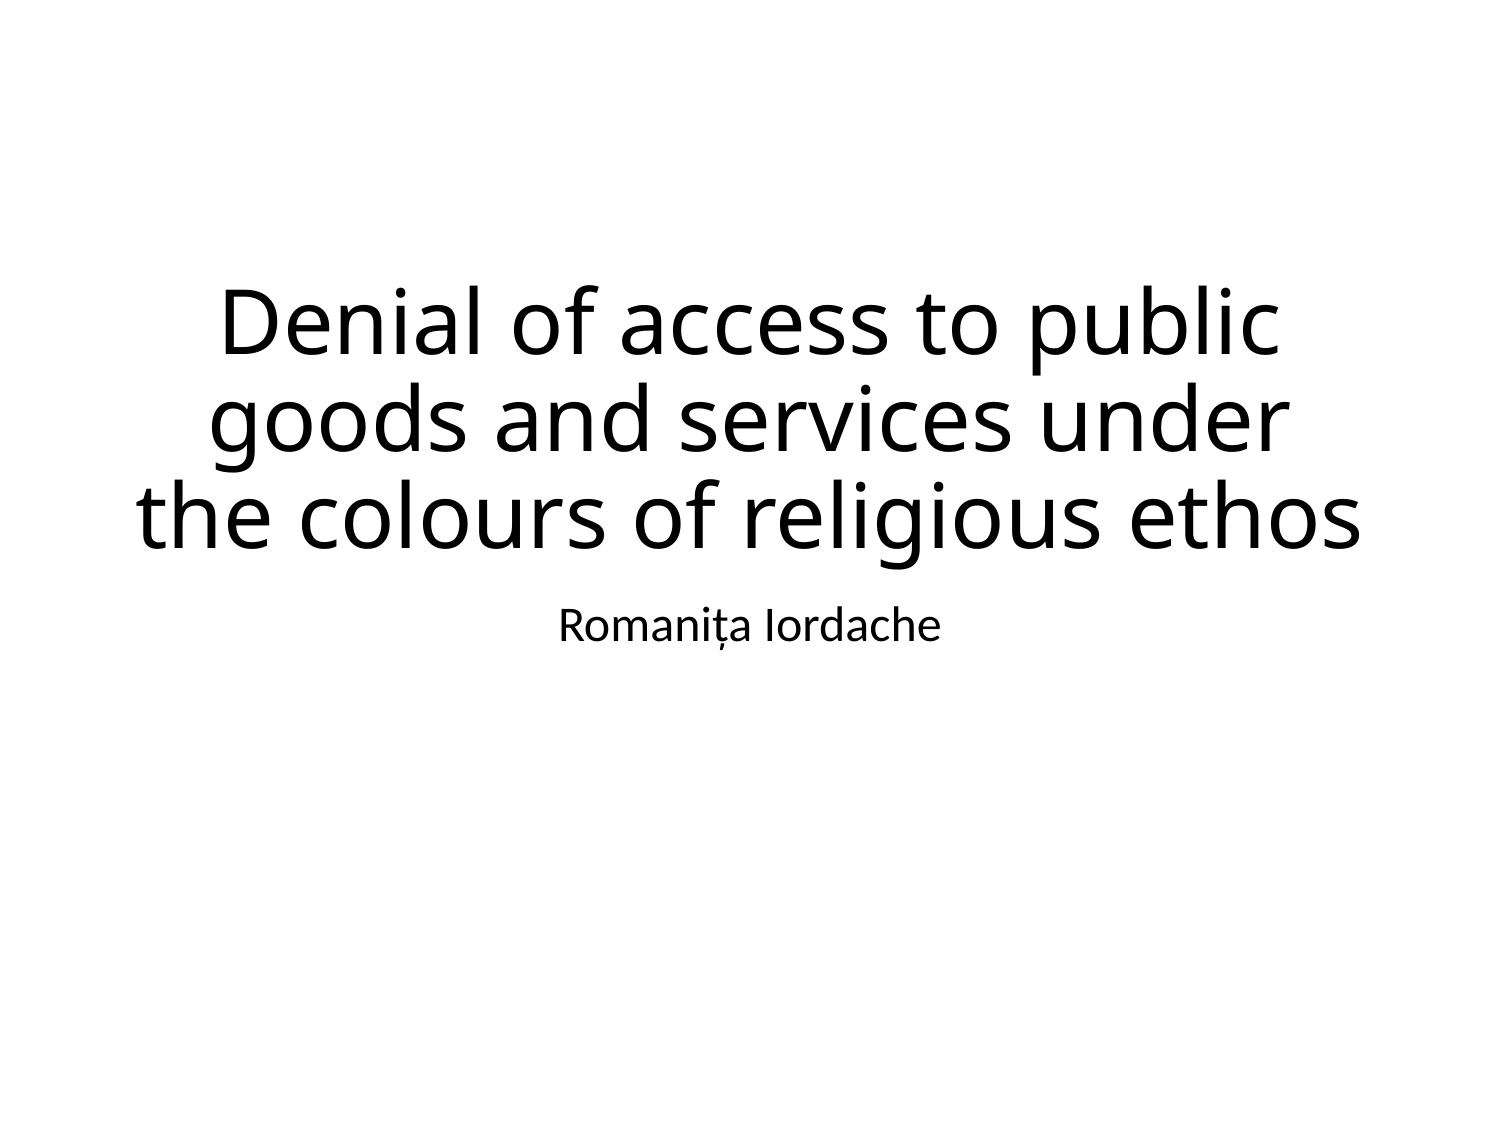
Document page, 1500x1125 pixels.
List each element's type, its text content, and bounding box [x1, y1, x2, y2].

subtitle Romanița Iordache [187, 590, 1313, 863]
title Denial of access to public goods and services under the colours of religious ethos [112, 184, 1388, 576]
